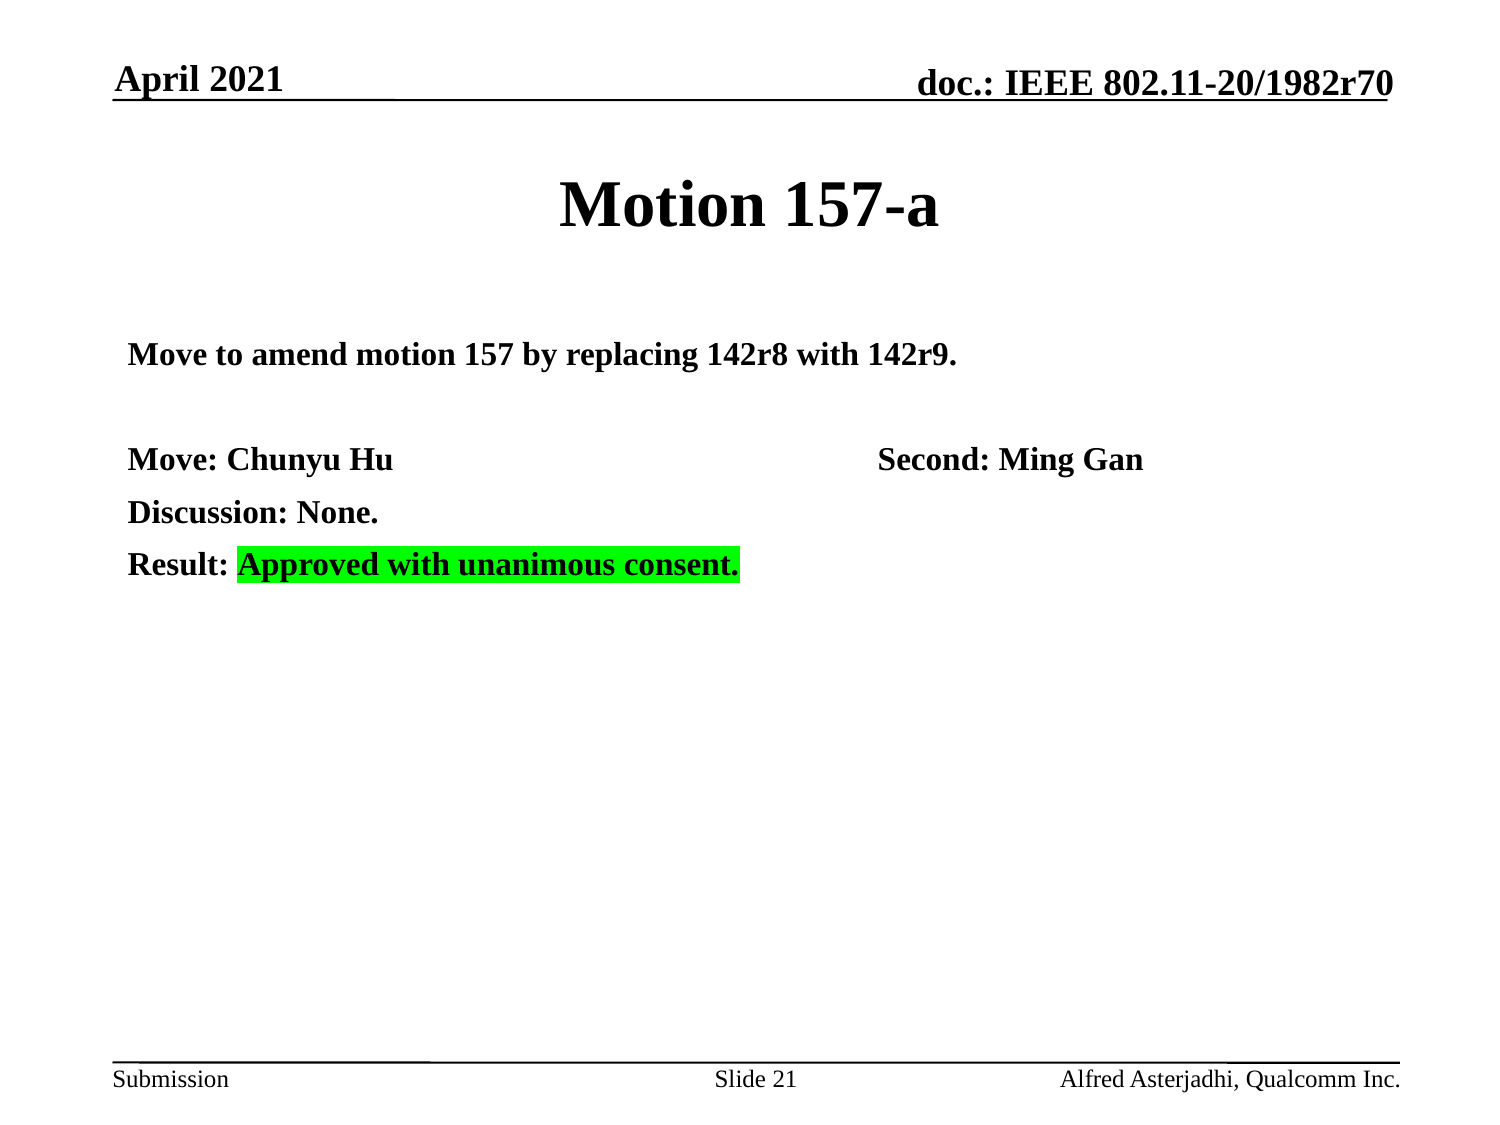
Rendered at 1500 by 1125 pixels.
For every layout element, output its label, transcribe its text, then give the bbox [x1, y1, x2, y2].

list Move to amend motion 157 by replacing 142r8 with 142r9. Move: Chunyu Hu Second: Ming Gan Discussion: None. Result: Approved with unanimous consent. [112, 324, 1388, 1000]
title Motion 157-a [112, 112, 1388, 288]
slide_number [114, 54, 423, 100]
slide_number Slide 21 [712, 1061, 800, 1123]
footer Alfred Asterjadhi, Qualcomm Inc. [878, 1061, 1402, 1093]
